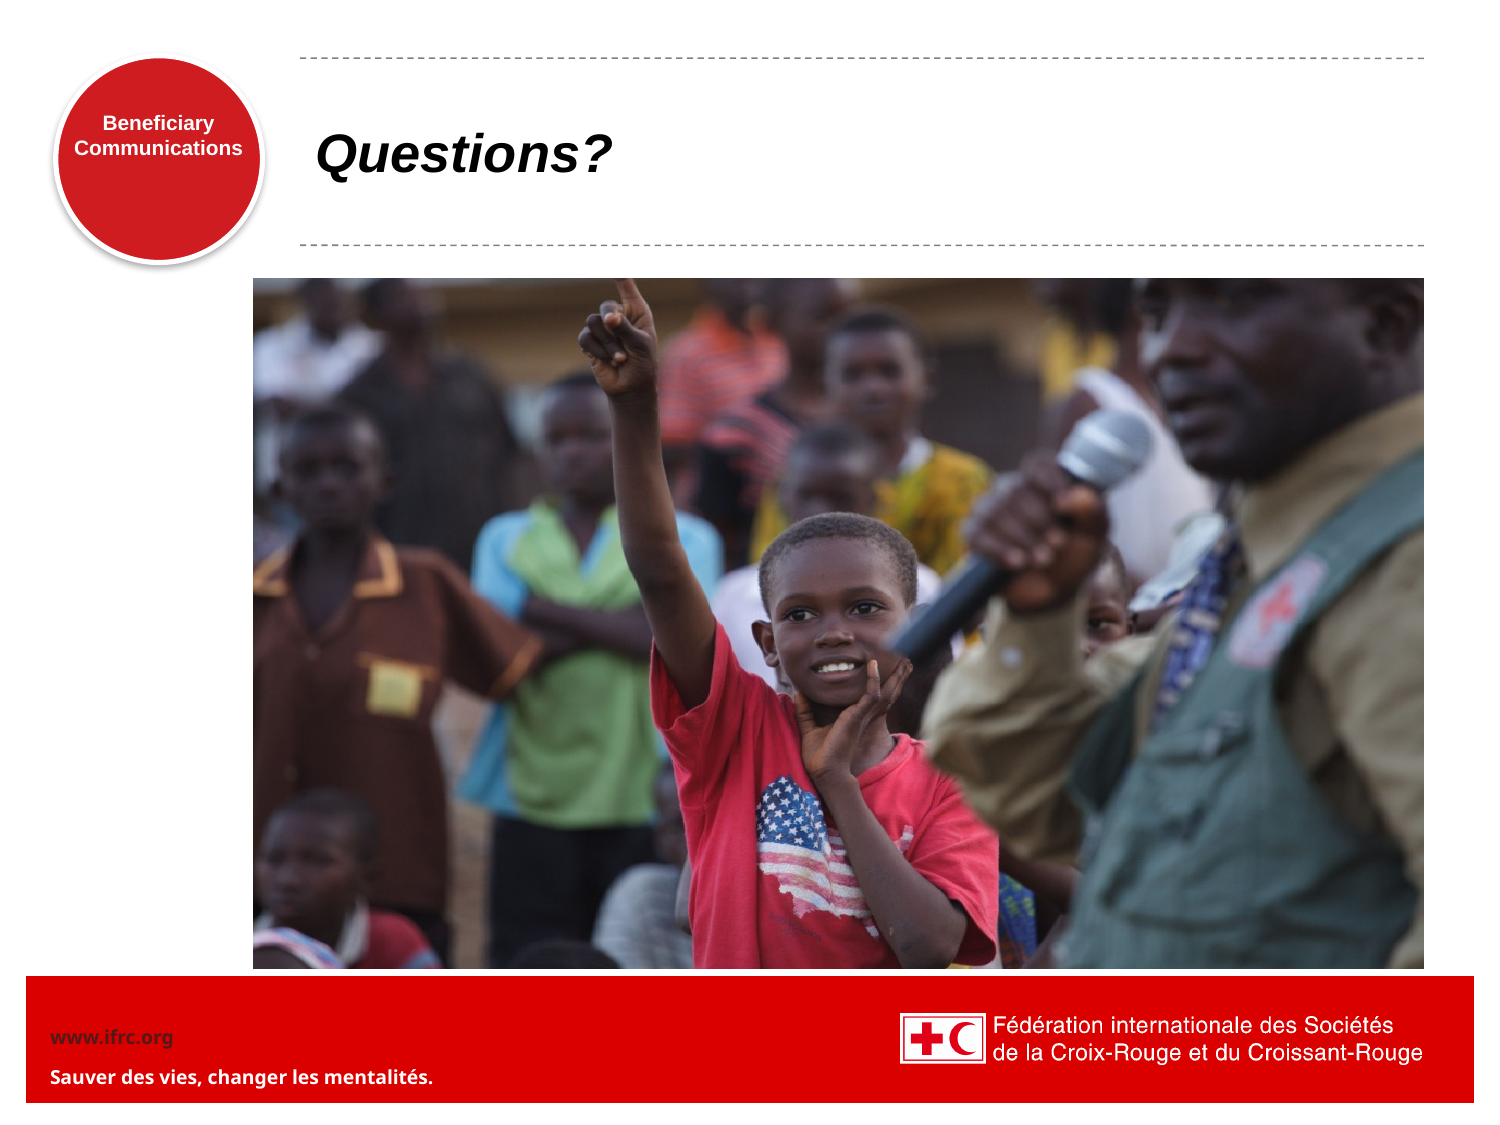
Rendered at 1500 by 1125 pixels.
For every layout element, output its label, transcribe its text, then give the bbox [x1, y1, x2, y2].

picture [900, 1013, 1422, 1065]
title Questions? [299, 57, 1426, 246]
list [253, 278, 1424, 969]
